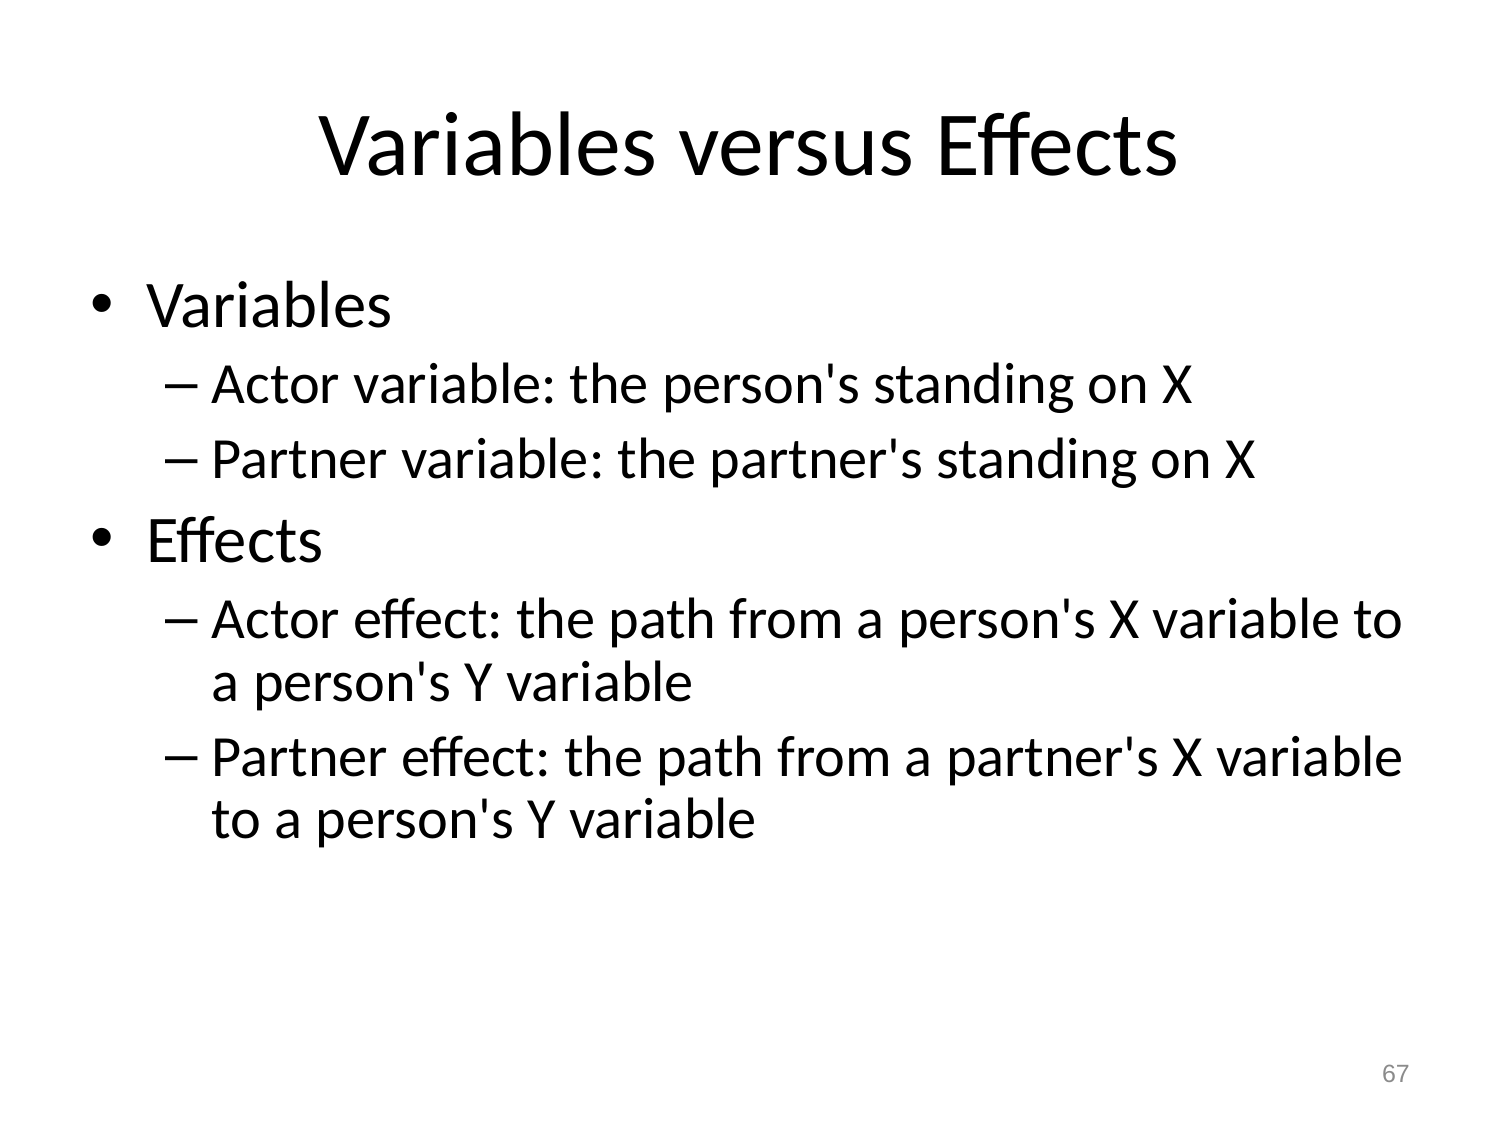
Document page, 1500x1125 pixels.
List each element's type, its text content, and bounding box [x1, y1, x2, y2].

list Variables Actor variable: the person's standing on X Partner variable: the partner's standing on X Effects Actor effect: the path from a person's X variable to a person's Y variable Partner effect: the path from a partner's X variable to a person's Y variable [75, 262, 1425, 1005]
title Variables versus Effects [75, 45, 1425, 233]
slide_number 67 [1074, 1042, 1425, 1103]
